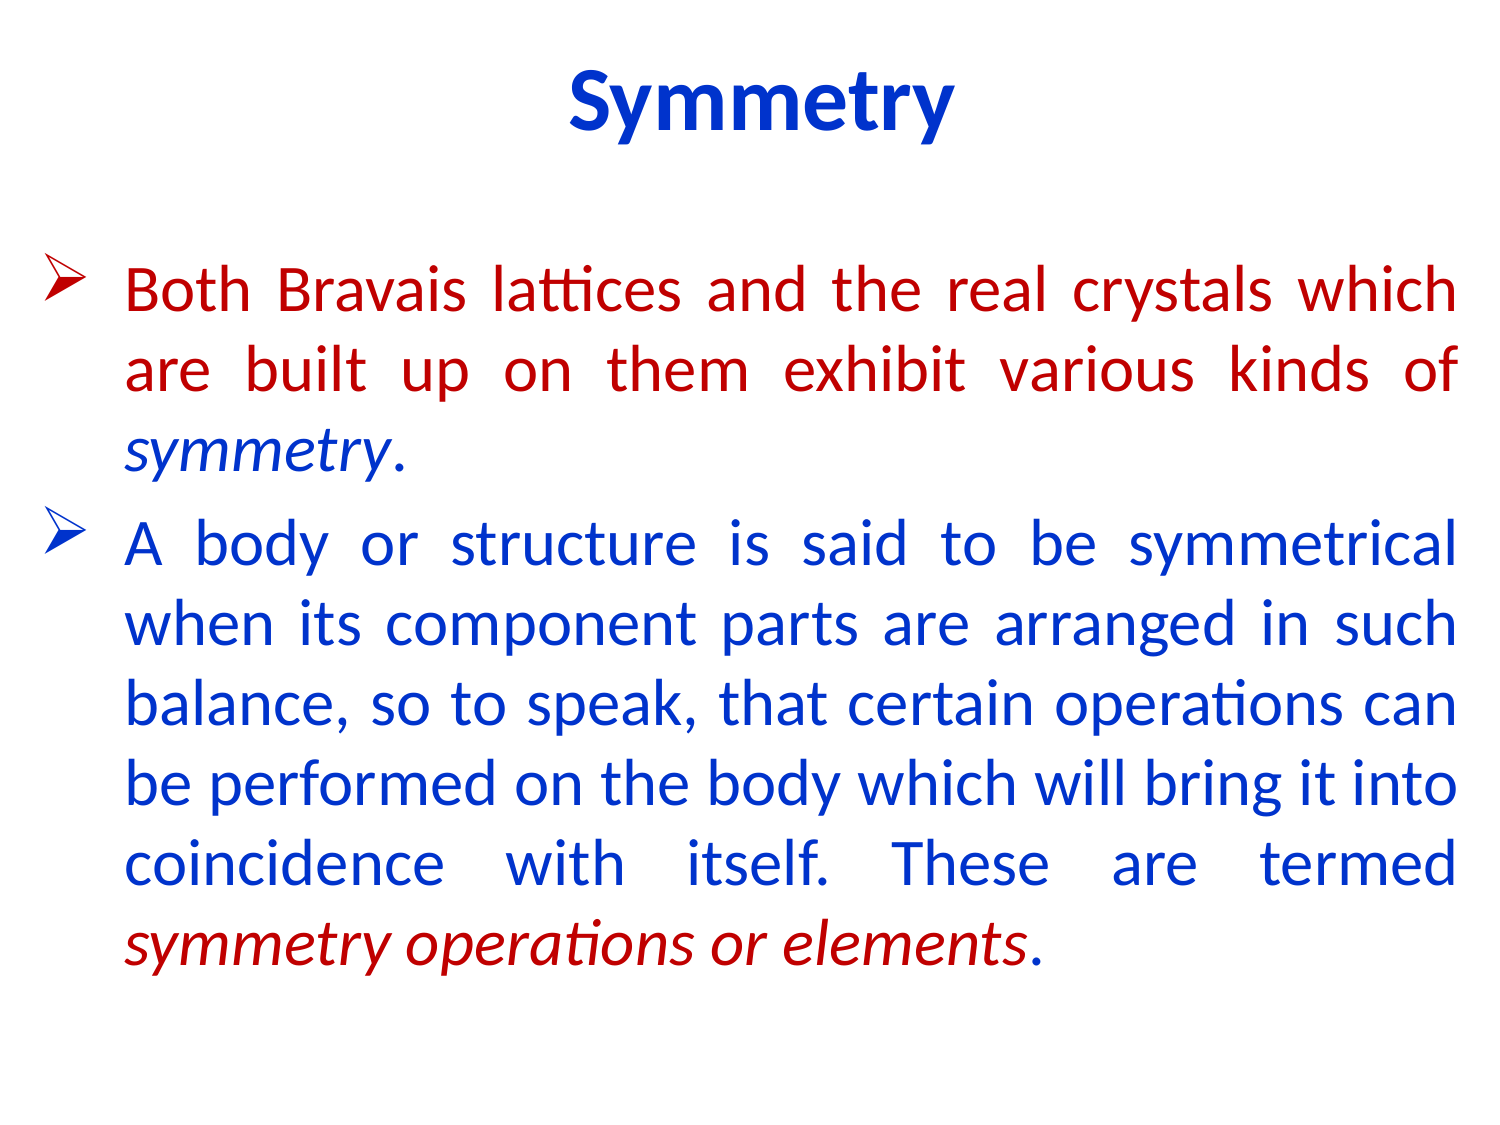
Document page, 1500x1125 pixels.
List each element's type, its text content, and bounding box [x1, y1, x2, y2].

title Symmetry [125, 0, 1400, 188]
subtitle Both Bravais lattices and the real crystals which are built up on them exhibit various kinds of symmetry. A body or structure is said to be symmetrical when its component parts are arranged in such balance, so to speak, that certain operations can be performed on the body which will bring it into coincidence with itself. These are termed symmetry operations or elements. [24, 237, 1475, 1125]
